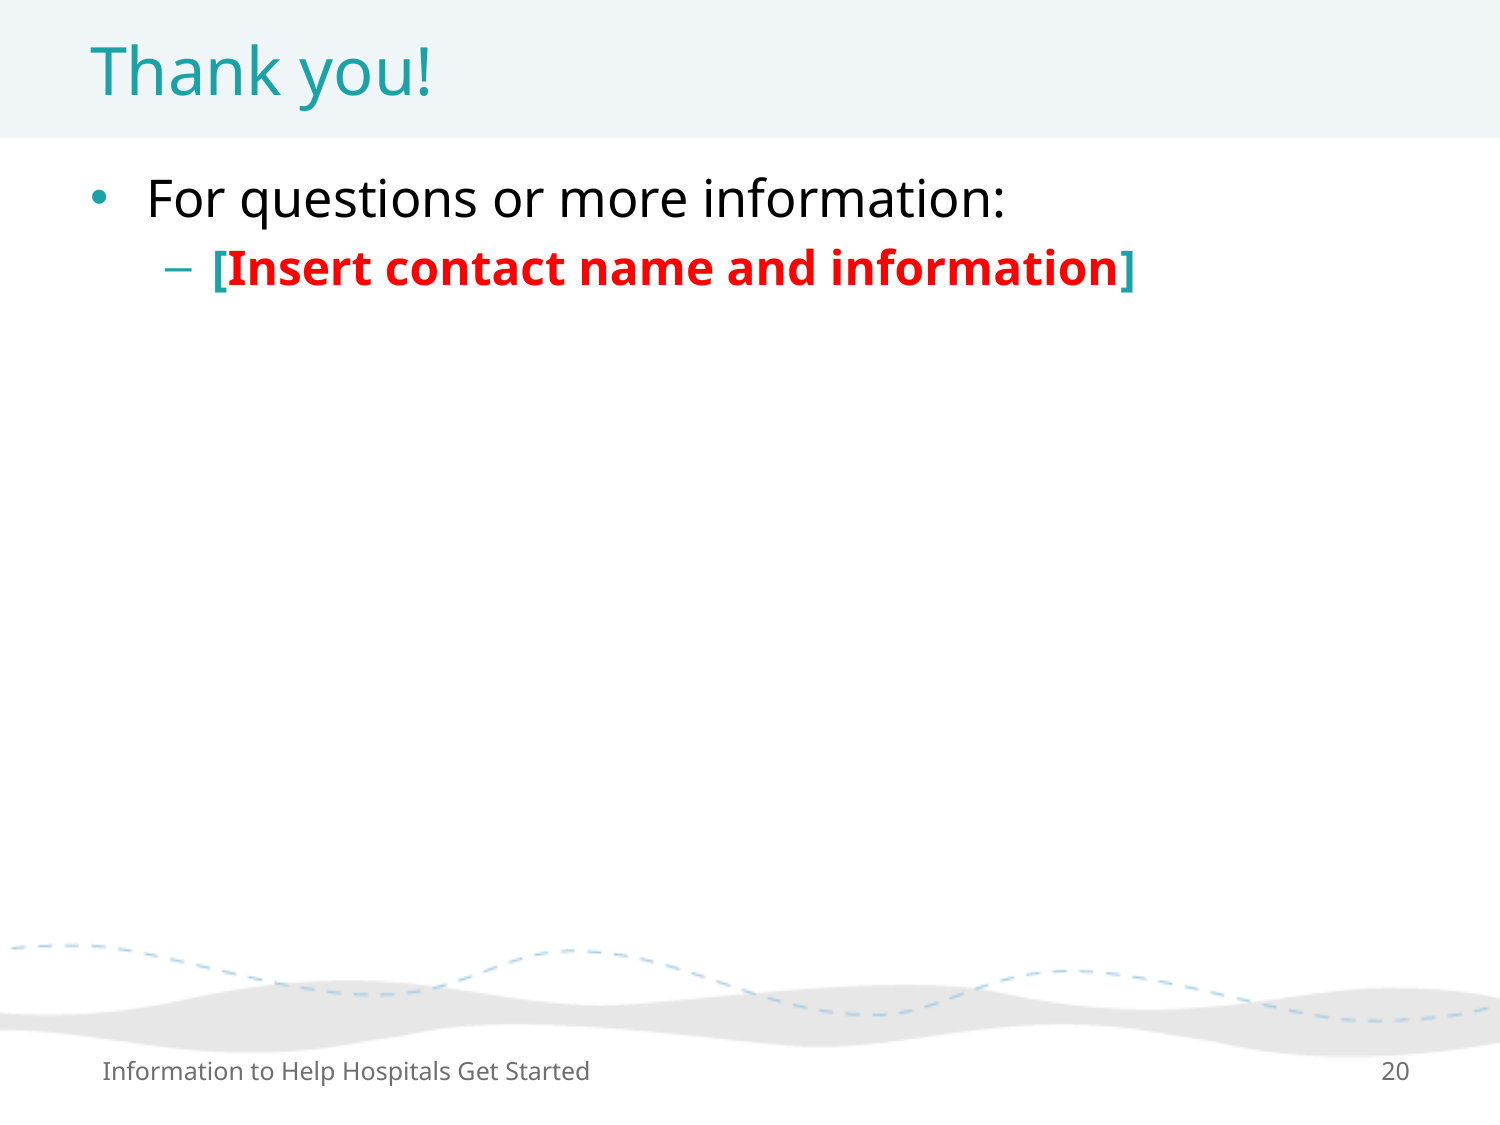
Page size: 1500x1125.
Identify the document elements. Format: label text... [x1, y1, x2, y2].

list For questions or more information: [Insert contact name and information] [75, 157, 1425, 900]
footer Information to Help Hospitals Get Started [87, 1042, 763, 1103]
slide_number 20 [1074, 1042, 1425, 1103]
title Thank you! [75, 0, 1425, 138]
picture [0, 0, 1500, 1125]
